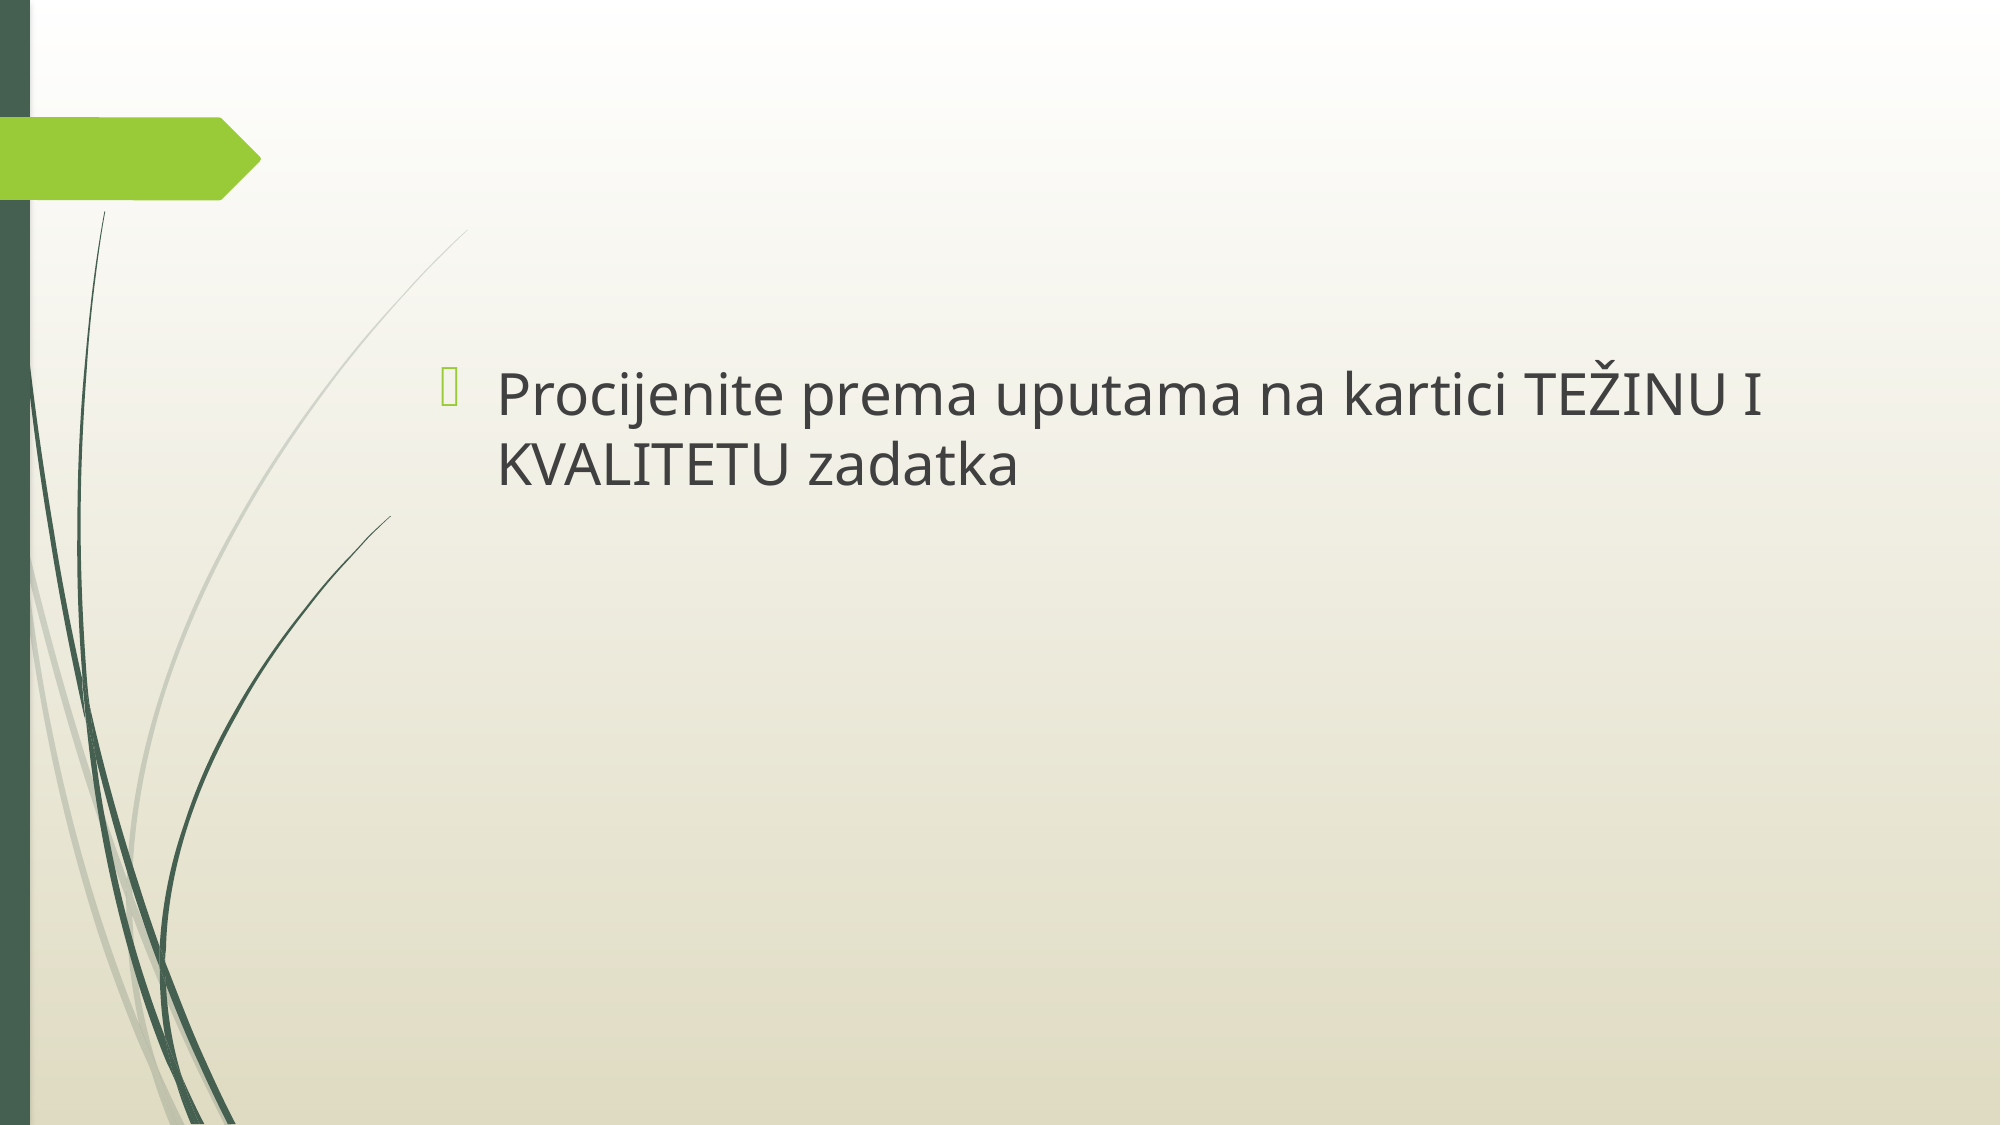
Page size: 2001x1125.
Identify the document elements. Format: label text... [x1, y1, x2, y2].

list Procijenite prema uputama na kartici TEŽINU I KVALITETU zadatka [424, 350, 1888, 970]
